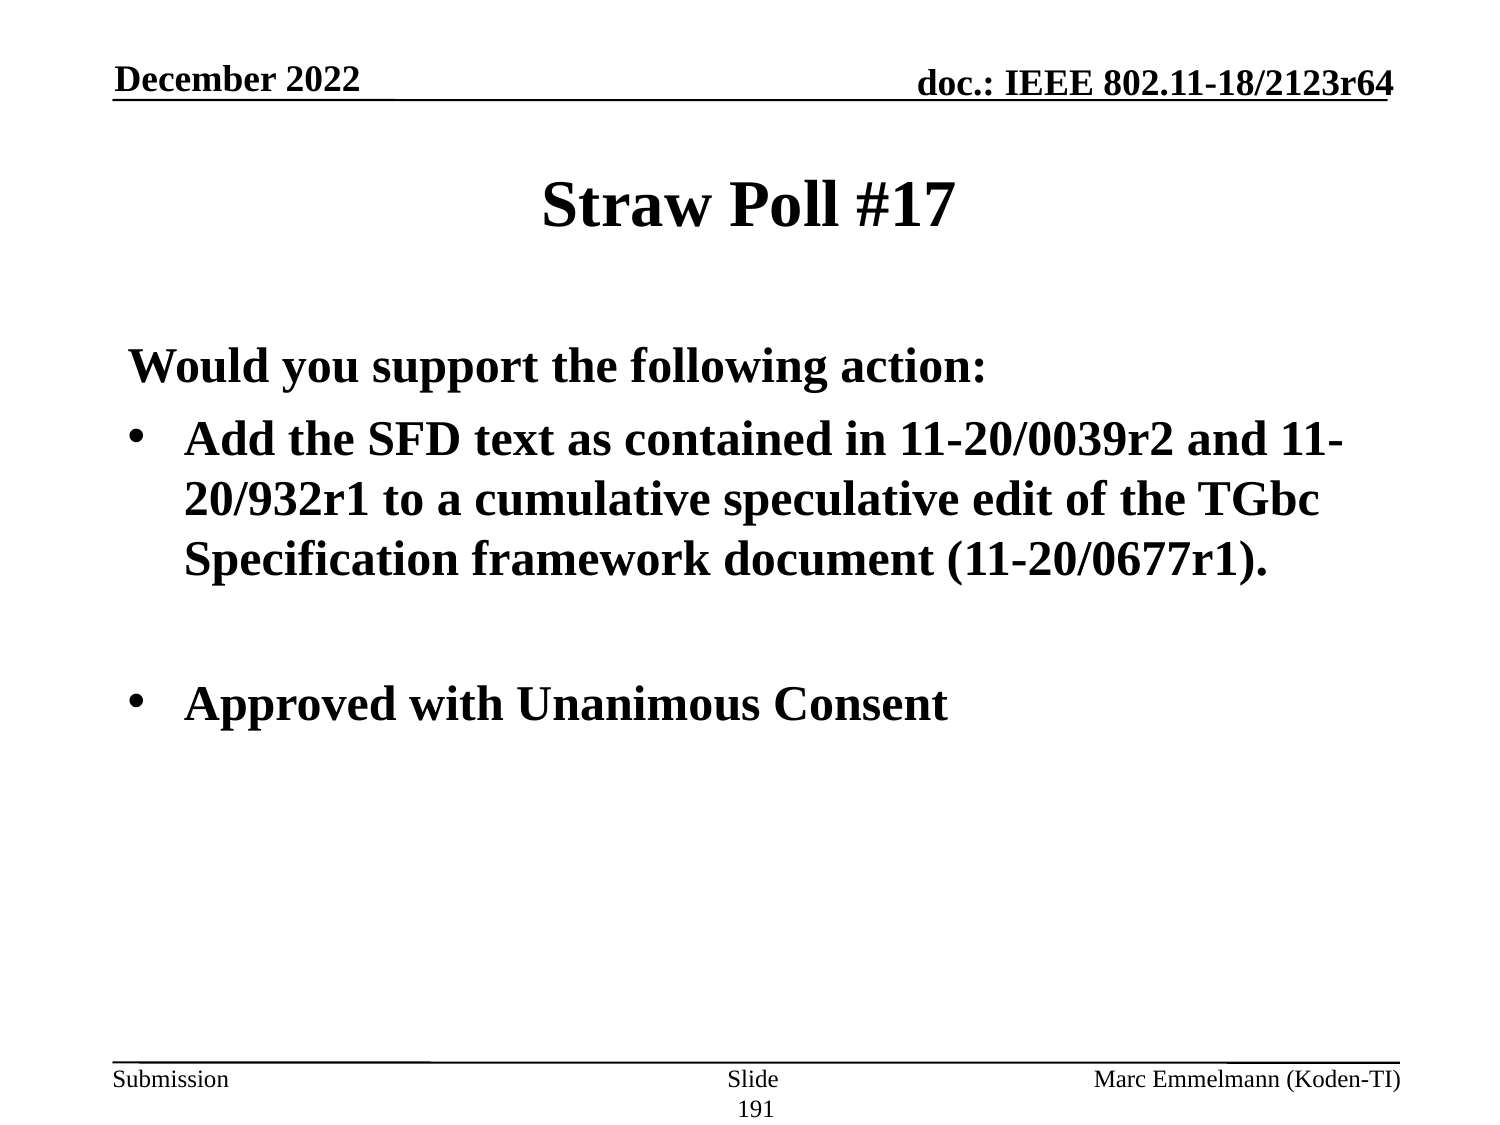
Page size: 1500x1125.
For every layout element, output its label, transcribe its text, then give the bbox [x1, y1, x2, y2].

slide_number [114, 54, 423, 100]
list Would you support the following action: Add the SFD text as contained in 11-20/0039r2 and 11-20/932r1 to a cumulative speculative edit of the TGbc Specification framework document (11-20/0677r1). Approved with Unanimous Consent [112, 324, 1388, 1000]
footer Marc Emmelmann (Koden-TI) [878, 1061, 1402, 1093]
title Straw Poll #17 [112, 112, 1388, 288]
slide_number Slide 191 [712, 1061, 800, 1123]
